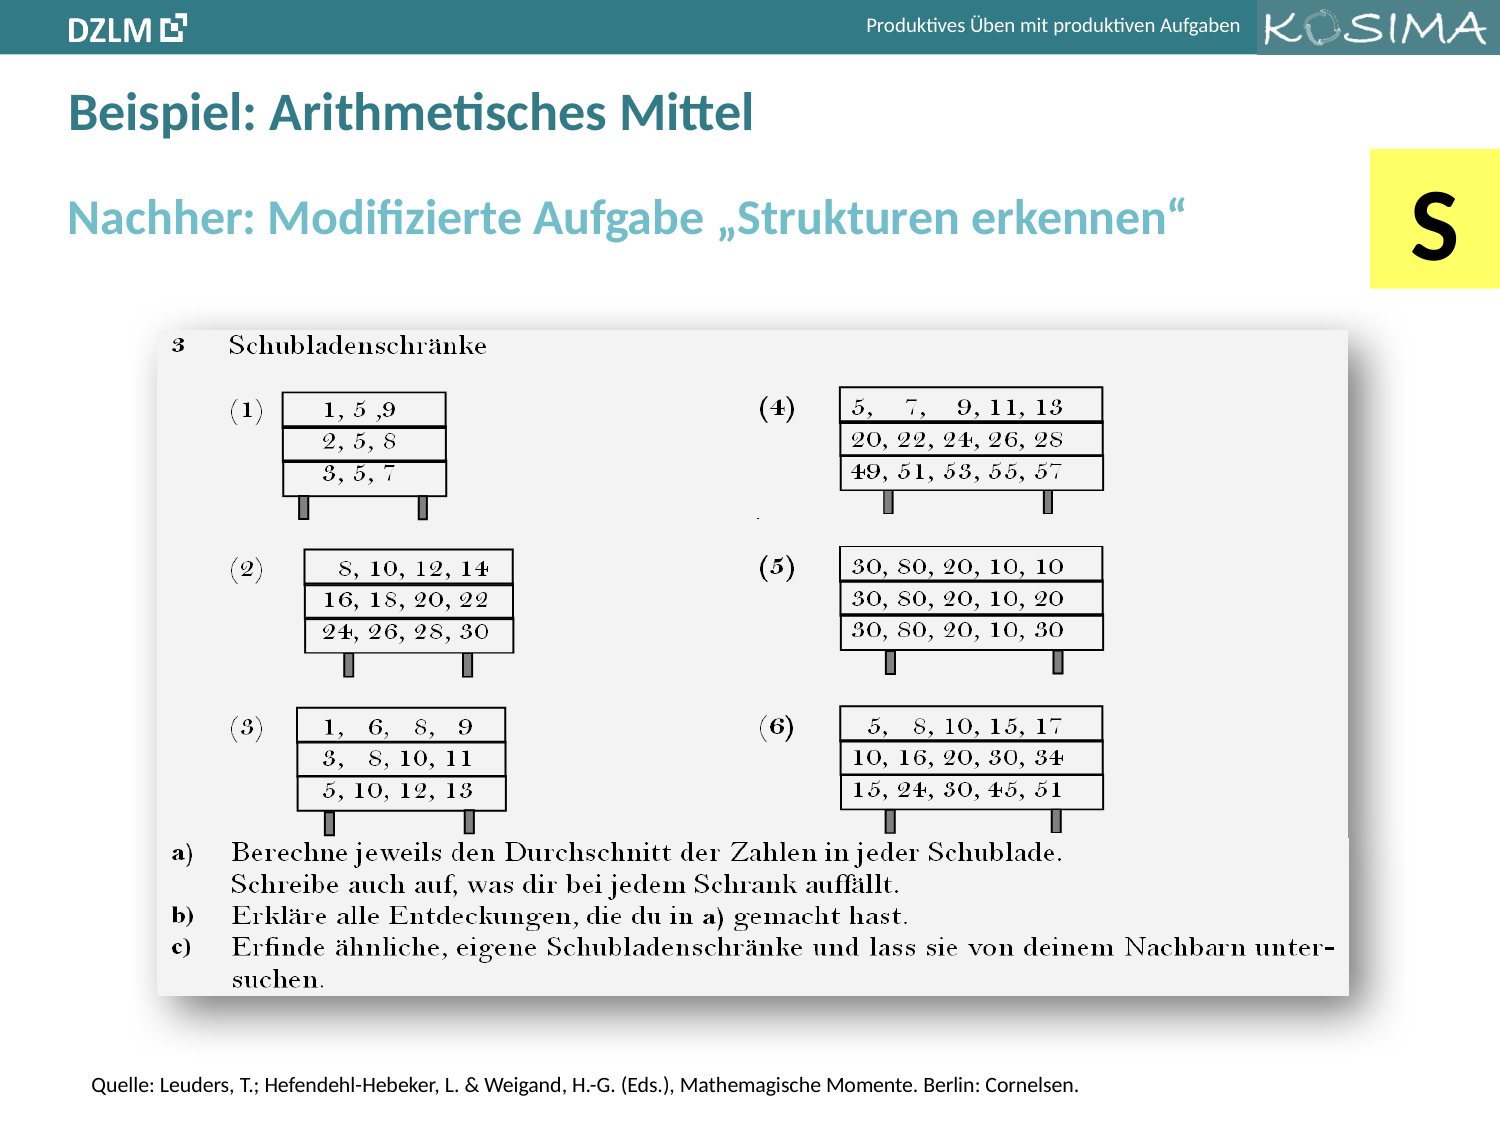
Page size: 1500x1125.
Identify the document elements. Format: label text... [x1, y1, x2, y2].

text_box Quelle: Leuders, T.; Hefendehl-Hebeker, L. & Weigand, H.-G. (Eds.), Mathemagische Momente. Berlin: Cornelsen. [76, 1062, 1424, 1104]
picture [123, 325, 1381, 997]
text_box S [1370, 148, 1500, 289]
title Beispiel: Arithmetisches Mittel [53, 68, 1436, 149]
list Nachher: Modifizierte Aufgabe „Strukturen erkennen“ [52, 184, 1436, 1071]
